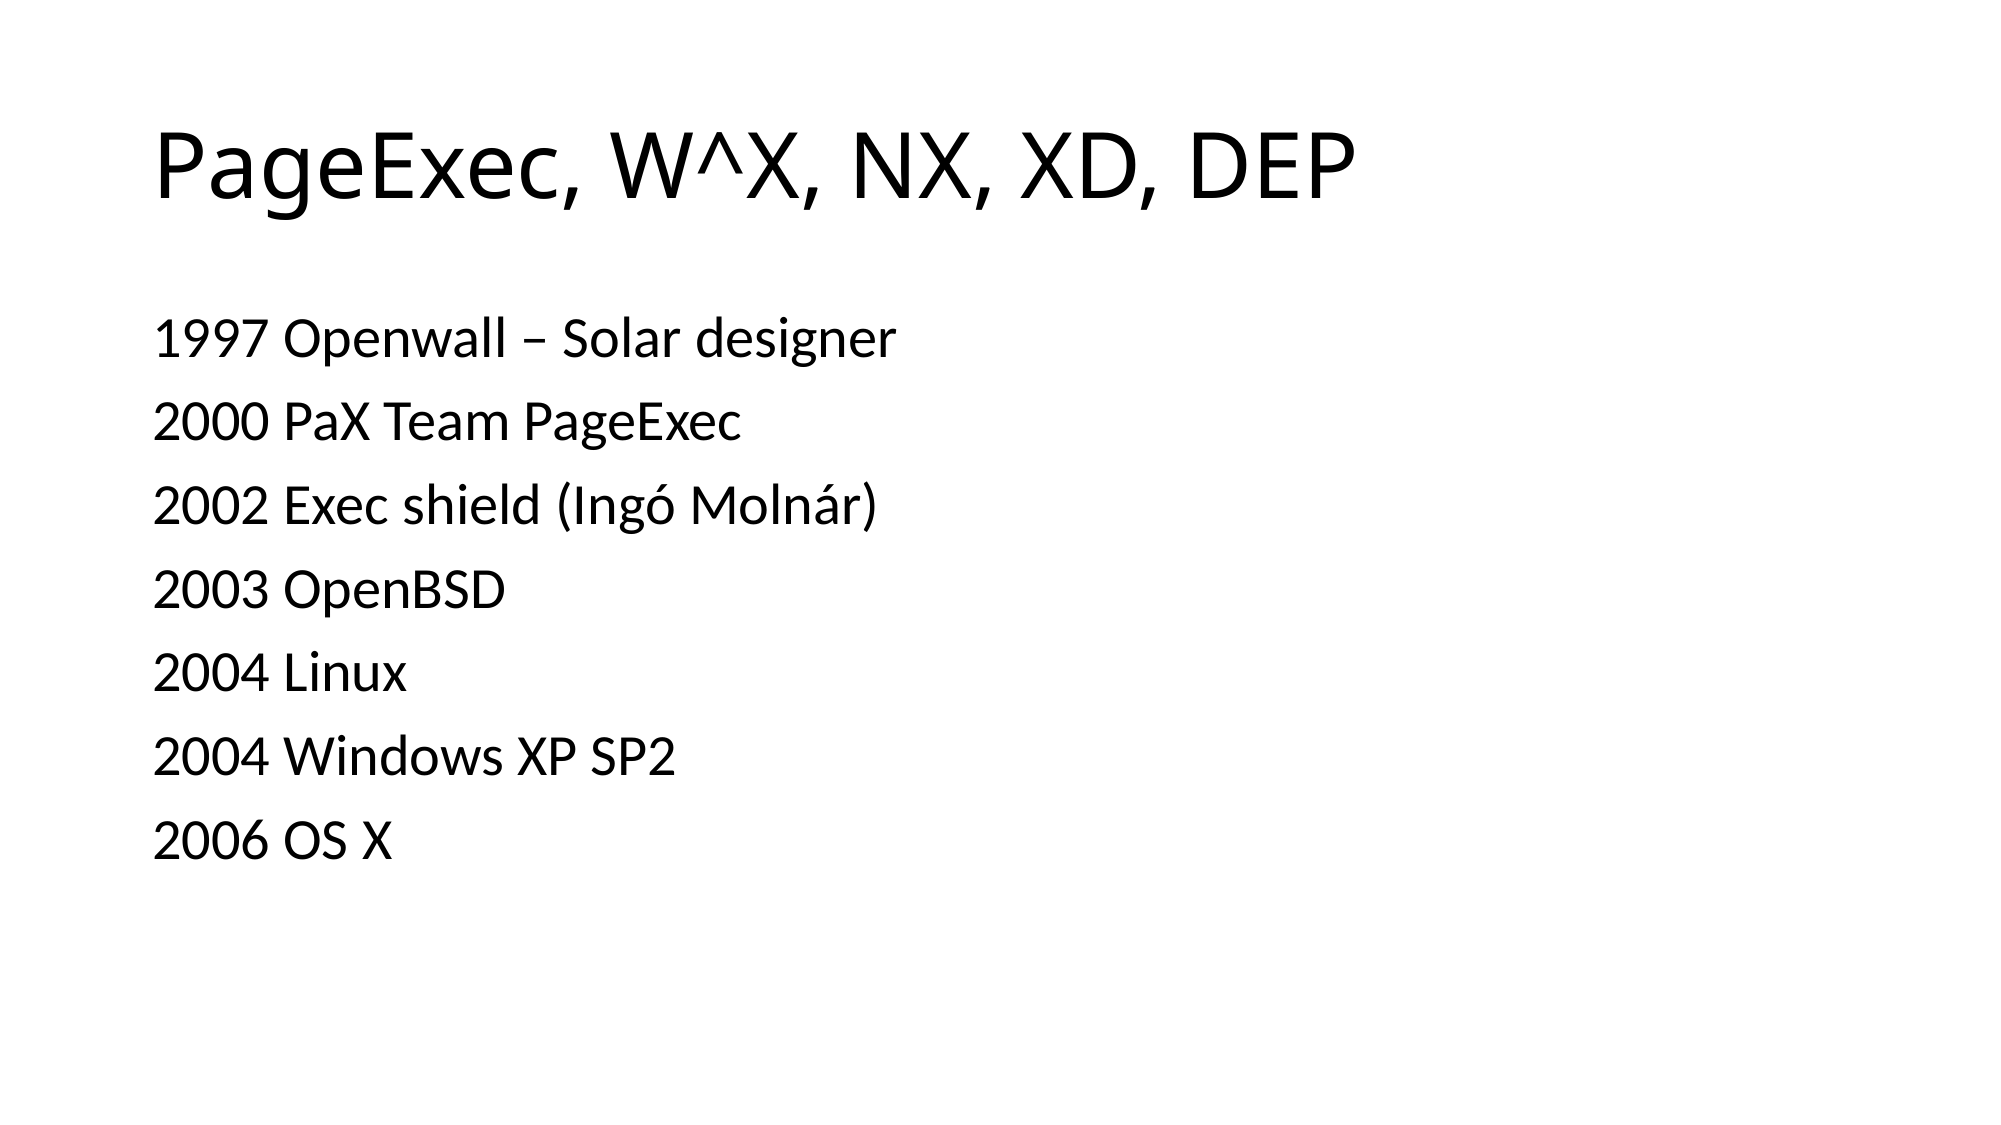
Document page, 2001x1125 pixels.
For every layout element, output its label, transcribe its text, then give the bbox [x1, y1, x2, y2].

title PageExec, W^X, NX, XD, DEP [137, 59, 1863, 278]
list 1997 Openwall – Solar designer 2000 PaX Team PageExec 2002 Exec shield (Ingó Molnár) 2003 OpenBSD 2004 Linux 2004 Windows XP SP2 2006 OS X [137, 299, 1863, 1014]
